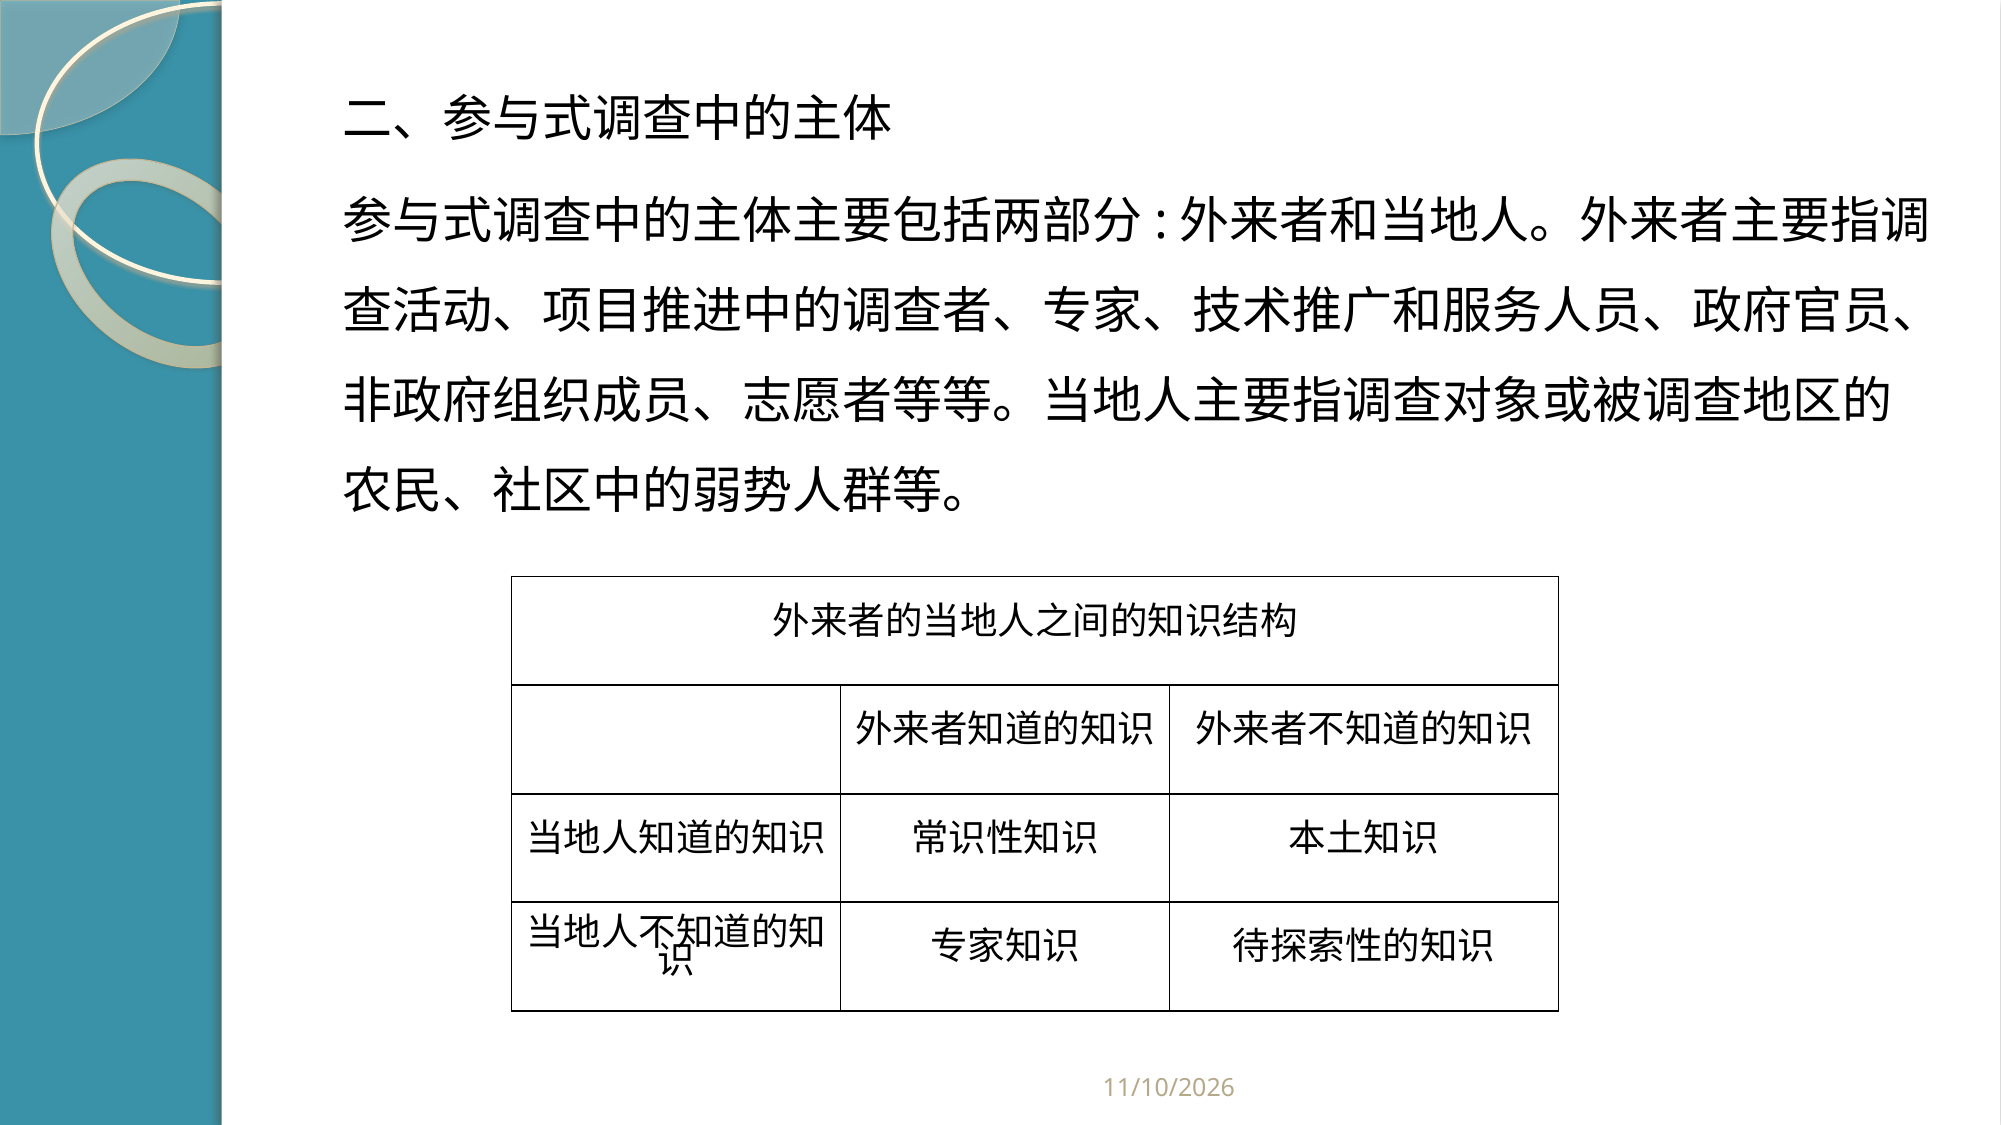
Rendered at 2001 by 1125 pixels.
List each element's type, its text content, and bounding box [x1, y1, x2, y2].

table_cell 本土知识 [1170, 795, 1558, 901]
list 二、参与式调查中的主体 参与式调查中的主体主要包括两部分:外来者和当地人。外来者主要指调查活动、项目推进中的调查者、专家、技术推广和服务人员、政府官员、非政府组织成员、志愿者等等。当地人主要指调查对象或被调查地区的农民、社区中的弱势人群等。 [313, 48, 1954, 876]
table_cell 专家知识 [841, 903, 1169, 1010]
table_header 外来者的当地人之间的知识结构 [512, 577, 1558, 684]
table_cell 当地人不知道的知识 [512, 903, 840, 1010]
table_cell 常识性知识 [841, 795, 1169, 901]
table_cell [512, 686, 840, 793]
table_cell 外来者知道的知识 [841, 686, 1169, 793]
table_cell 当地人知道的知识 [512, 795, 840, 901]
table_cell 外来者不知道的知识 [1170, 686, 1558, 793]
table_cell 待探索性的知识 [1170, 903, 1558, 1010]
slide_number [783, 1034, 1250, 1113]
